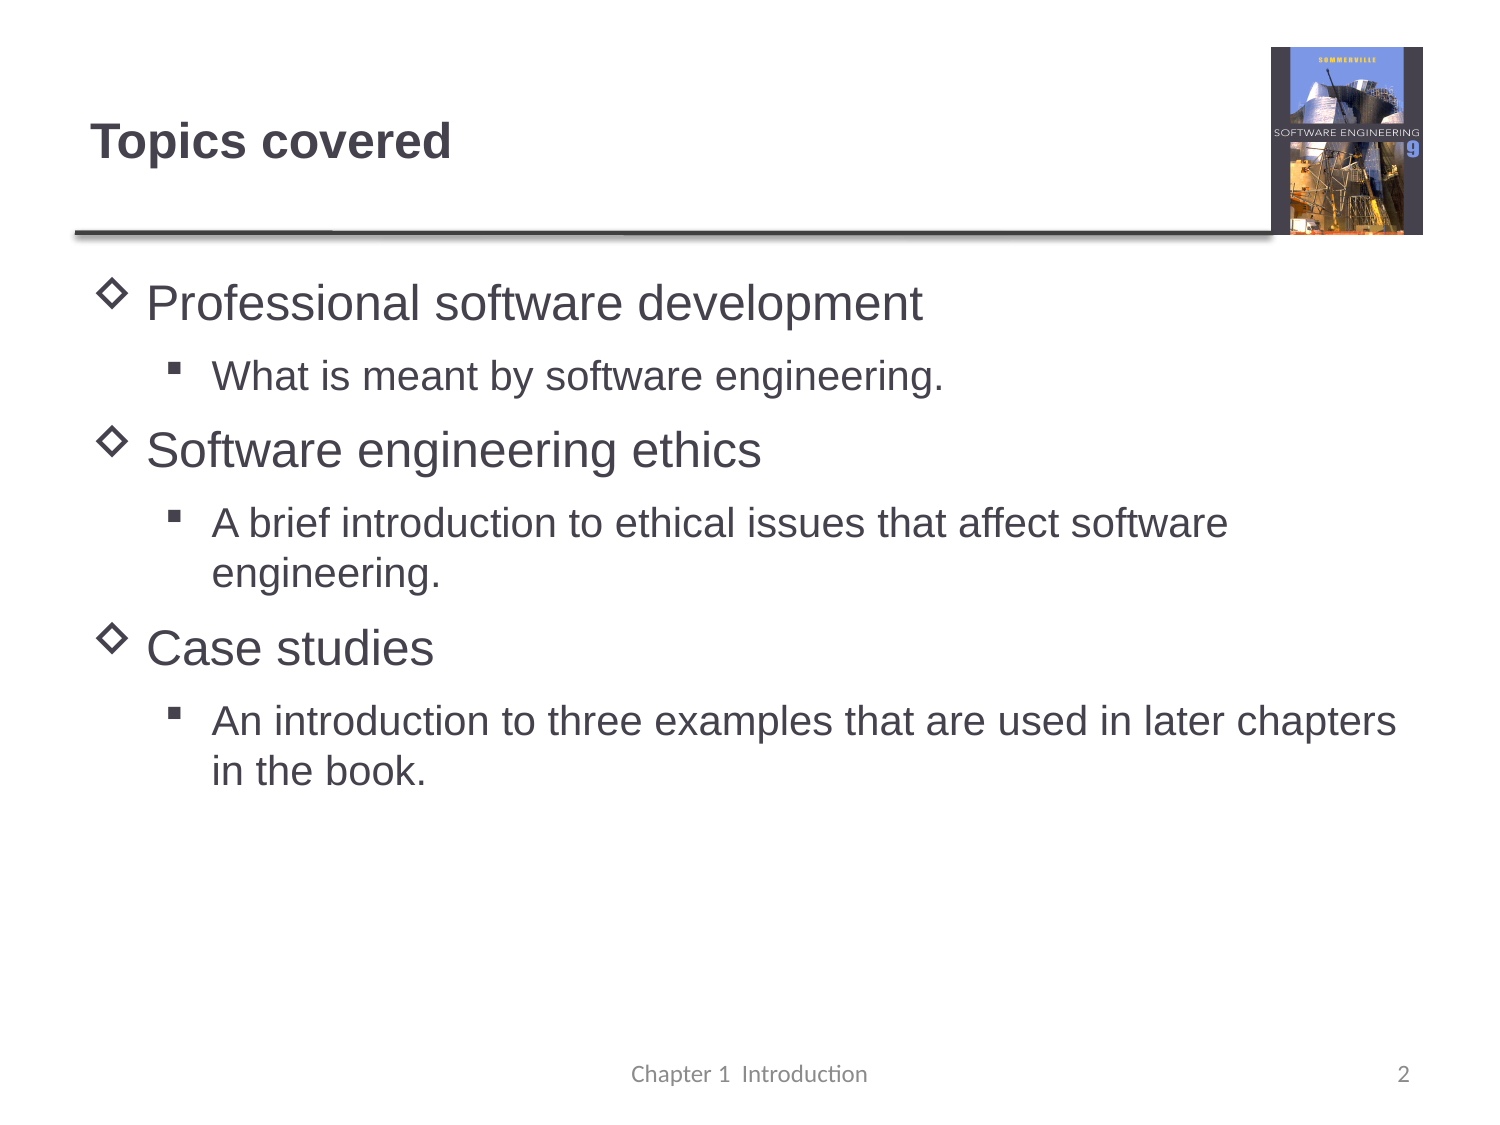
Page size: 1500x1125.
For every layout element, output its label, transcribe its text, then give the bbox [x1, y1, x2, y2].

slide_number 2 [1074, 1042, 1425, 1103]
list Professional software development What is meant by software engineering. Software engineering ethics A brief introduction to ethical issues that affect software engineering. Case studies An introduction to three examples that are used in later chapters in the book. [75, 262, 1425, 1005]
picture [1272, 47, 1423, 235]
footer Chapter 1 Introduction [512, 1042, 988, 1103]
title Topics covered [74, 44, 1272, 233]
